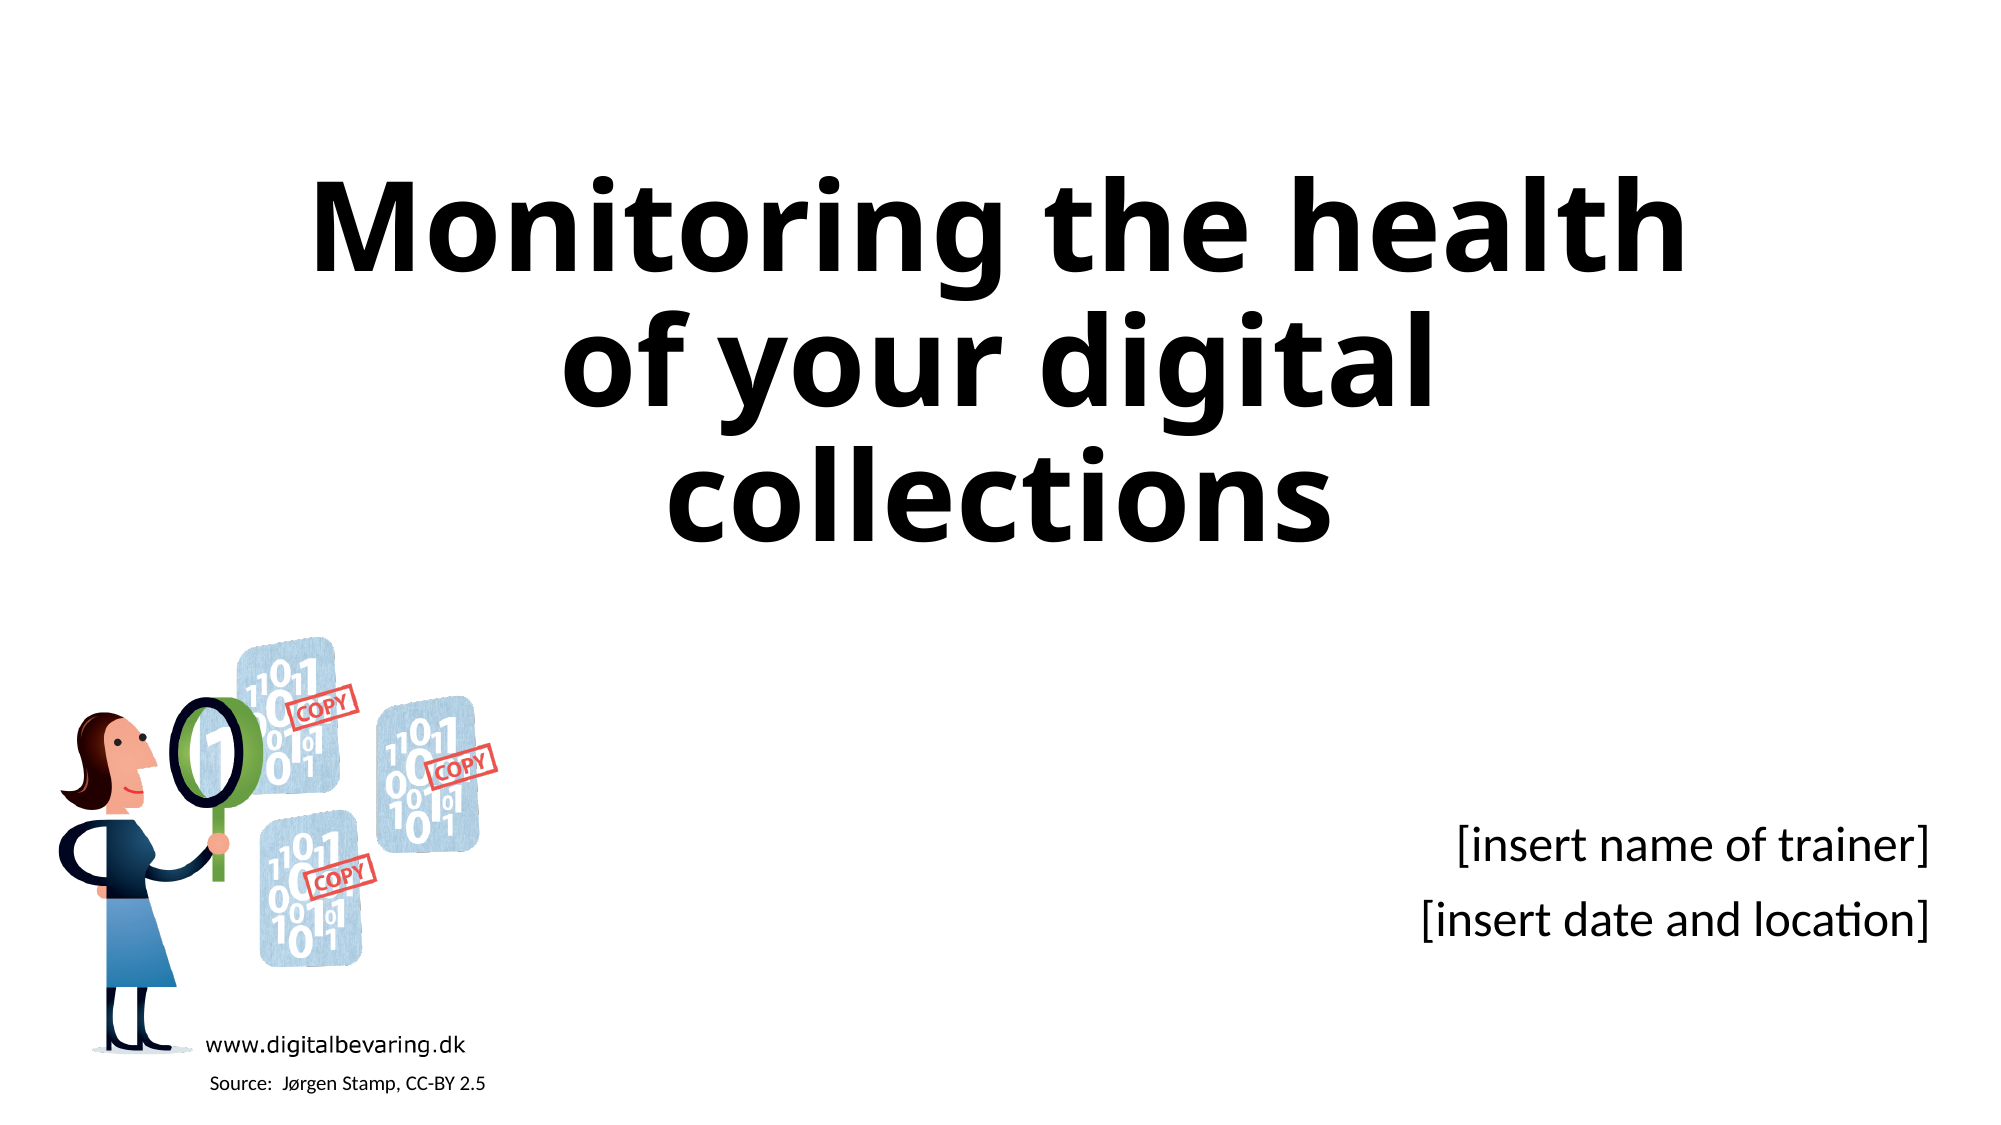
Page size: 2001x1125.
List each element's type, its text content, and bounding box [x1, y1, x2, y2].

subtitle [insert name of trainer] [insert date and location] [501, 810, 1946, 1083]
title Monitoring the health of your digital collections [249, 184, 1750, 576]
text_box Source: Jørgen Stamp, CC-BY 2.5 [195, 1062, 501, 1102]
picture [38, 618, 505, 1062]
